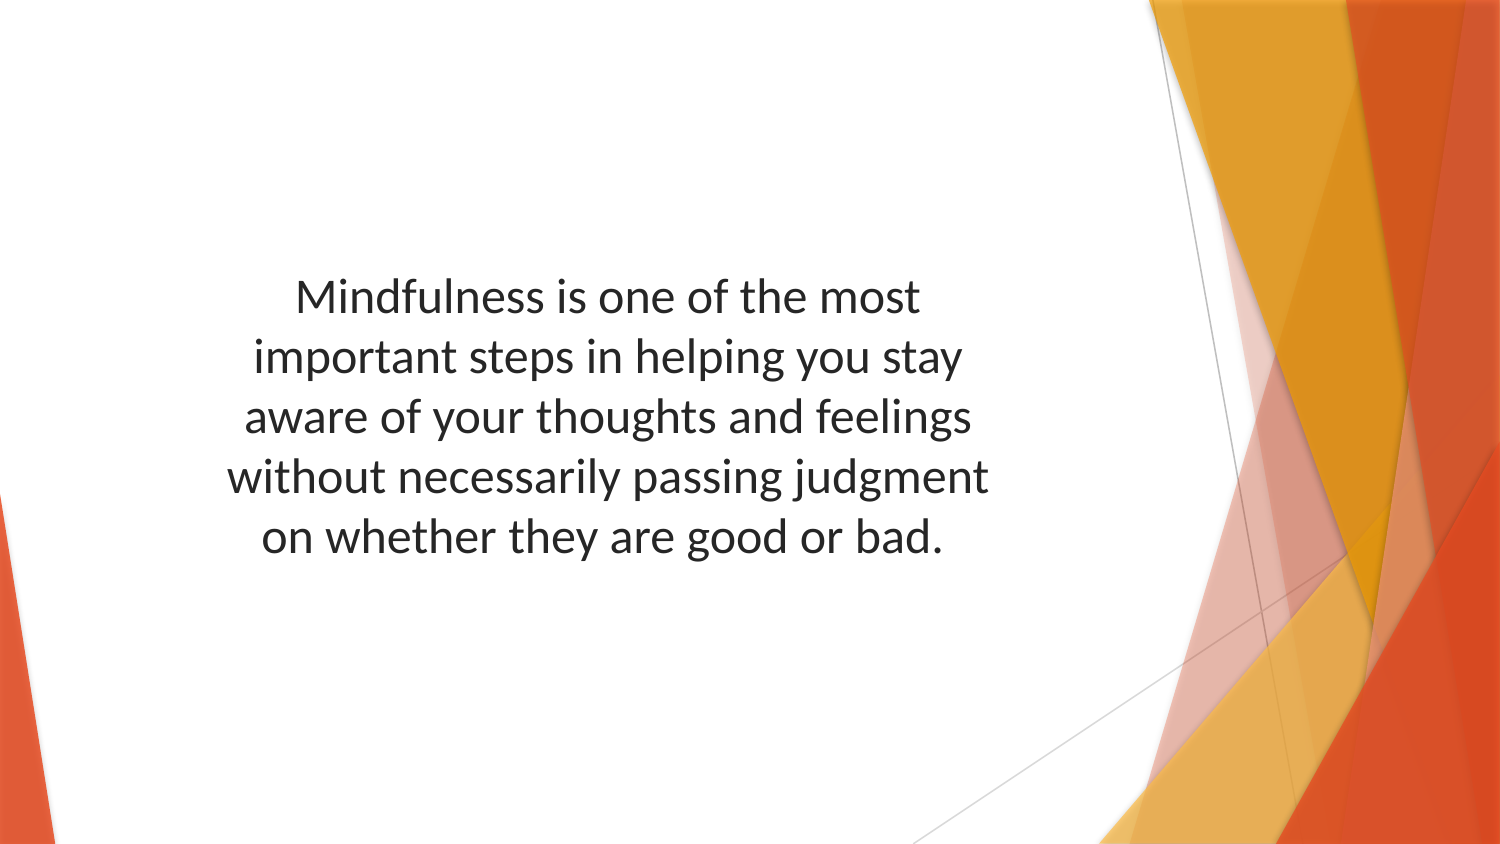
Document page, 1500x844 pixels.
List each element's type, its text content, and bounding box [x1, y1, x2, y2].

list Mindfulness is one of the most important steps in helping you stay aware of your thoughts and feelings without necessarily passing judgment on whether they are good or bad. [206, 256, 1010, 599]
